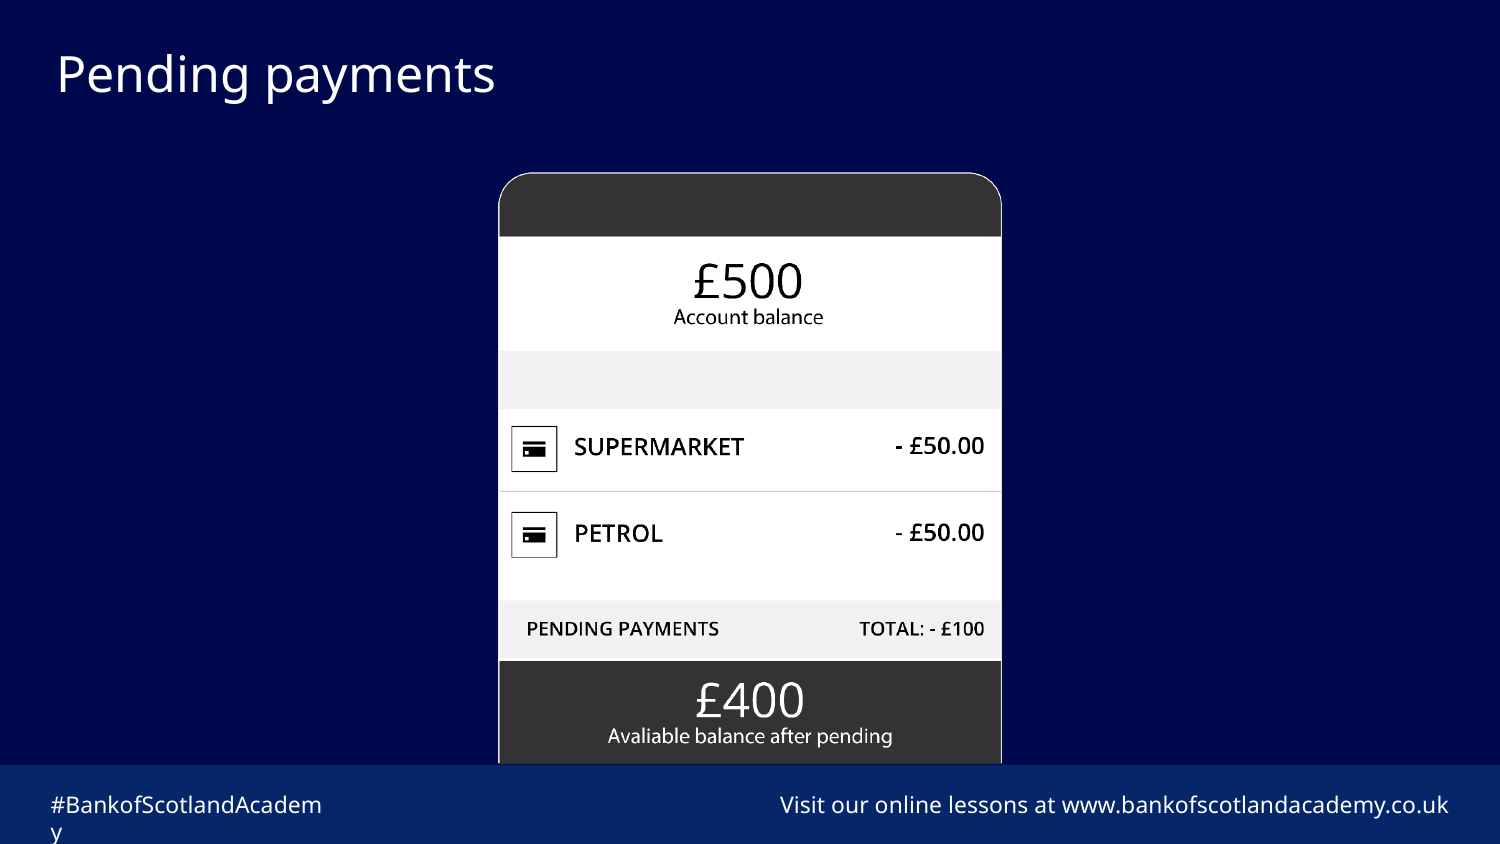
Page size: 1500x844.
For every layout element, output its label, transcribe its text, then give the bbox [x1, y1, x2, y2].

title Pending payments [41, 41, 721, 112]
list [498, 172, 1002, 764]
